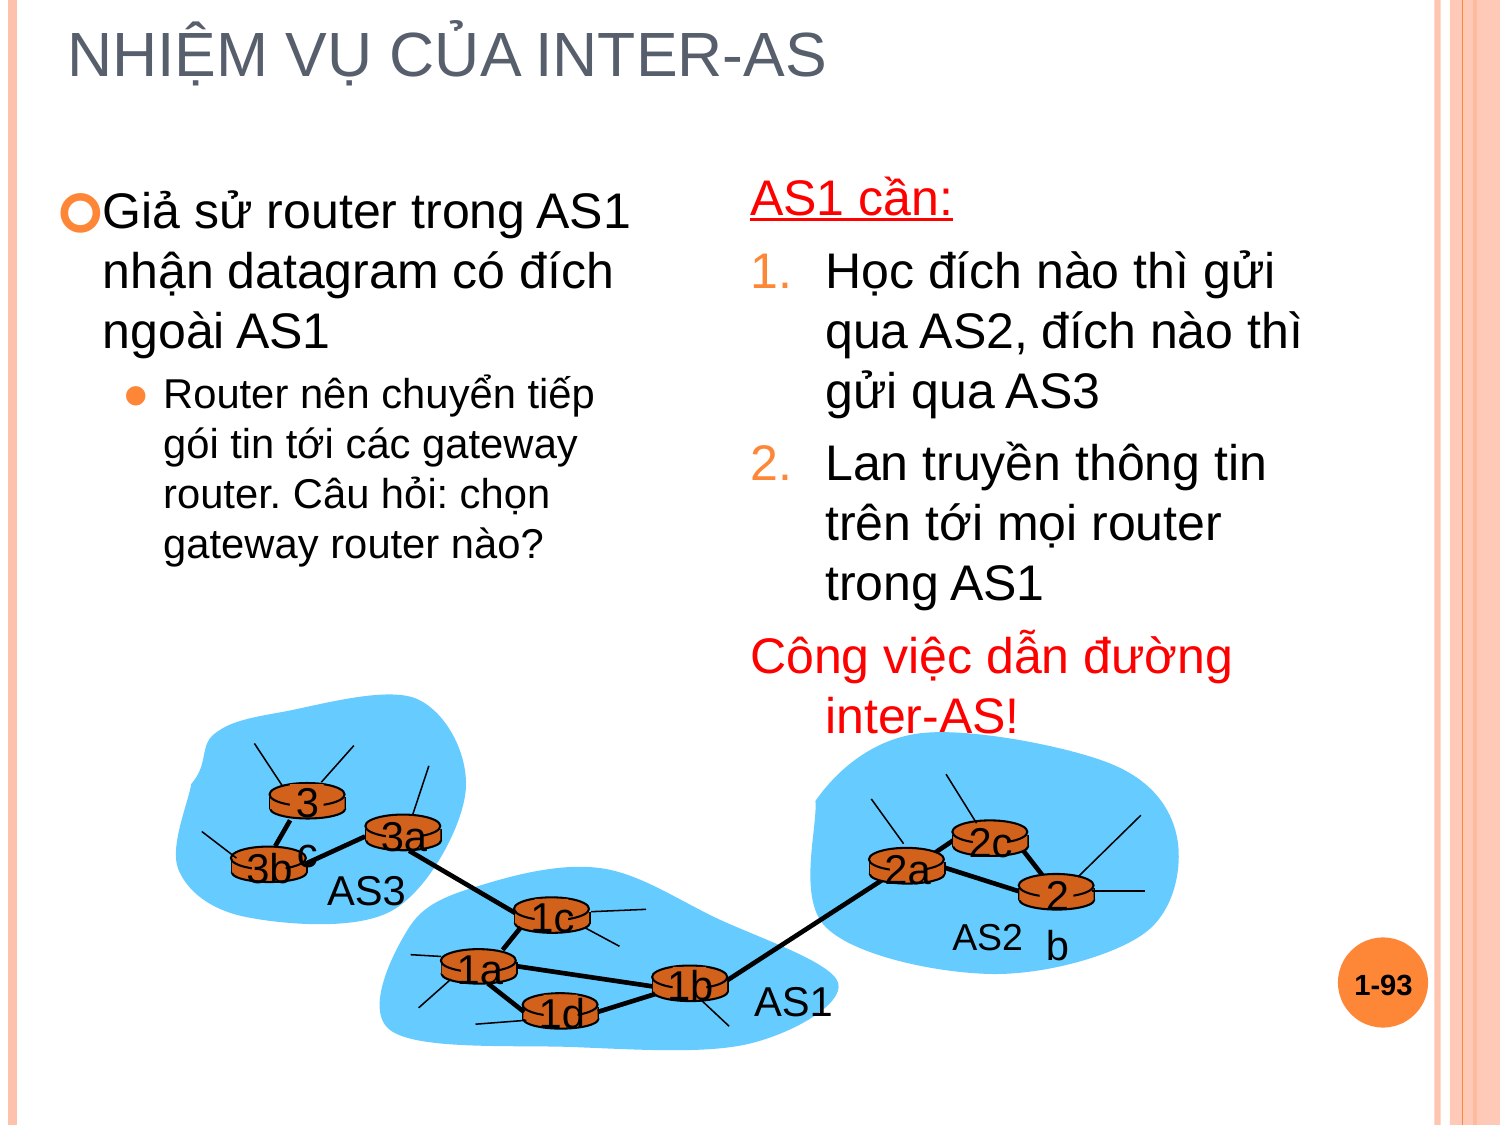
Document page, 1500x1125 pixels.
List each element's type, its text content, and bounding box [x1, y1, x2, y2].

list Giả sử router trong AS1 nhận datagram có đích ngoài AS1 Router nên chuyển tiếp gói tin tới các gateway router. Câu hỏi: chọn gateway router nào? [43, 171, 669, 651]
slide_number 1-‹#› [1333, 940, 1434, 1026]
list AS1 cần: Học đích nào thì gửi qua AS2, đích nào thì gửi qua AS3 Lan truyền thông tin trên tới mọi router trong AS1 Công việc dẫn đường inter-AS! [735, 158, 1361, 921]
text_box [168, 685, 1184, 1055]
title Nhiệm vụ của Inter-AS [52, 6, 1328, 194]
